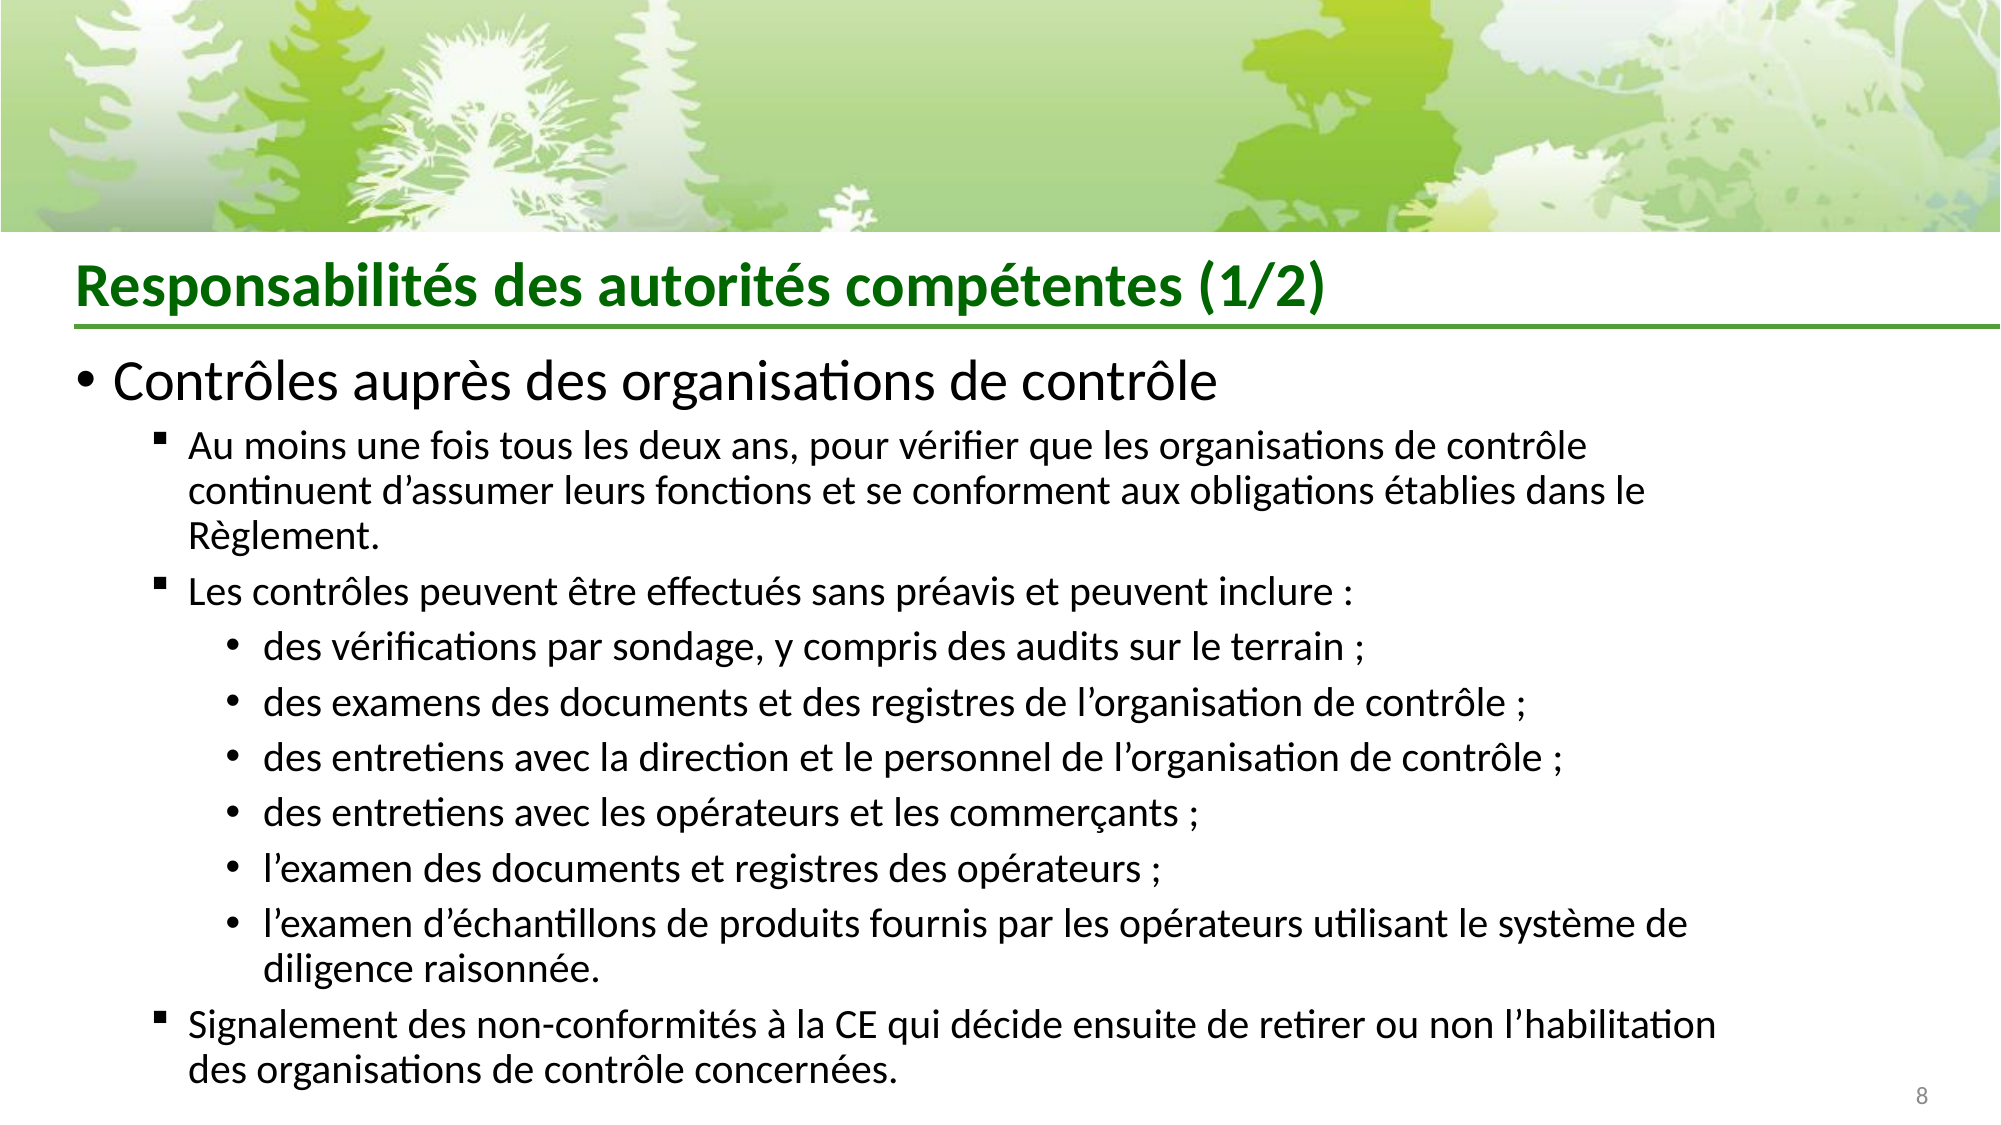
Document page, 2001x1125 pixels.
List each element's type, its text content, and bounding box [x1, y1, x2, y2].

list Contrôles auprès des organisations de contrôle Au moins une fois tous les deux ans, pour vérifier que les organisations de contrôle continuent d’assumer leurs fonctions et se conforment aux obligations établies dans le Règlement. Les contrôles peuvent être effectués sans préavis et peuvent inclure : des vérifications par sondage, y compris des audits sur le terrain ; des examens des documents et des registres de l’organisation de contrôle ; des entretiens avec la direction et le personnel de l’organisation de contrôle ; des entretiens avec les opérateurs et les commerçants ; l’examen des documents et registres des opérateurs ; l’examen d’échantillons de produits fournis par les opérateurs utilisant le système de diligence raisonnée. Signalement des non-conformités à la CE qui décide ensuite de retirer ou non l’habilitation des organisations de contrôle concernées. [60, 342, 1797, 1107]
picture [0, 0, 2000, 232]
slide_number 8 [1493, 1065, 1944, 1125]
title Responsabilités des autorités compétentes (1/2) [60, 192, 1792, 342]
